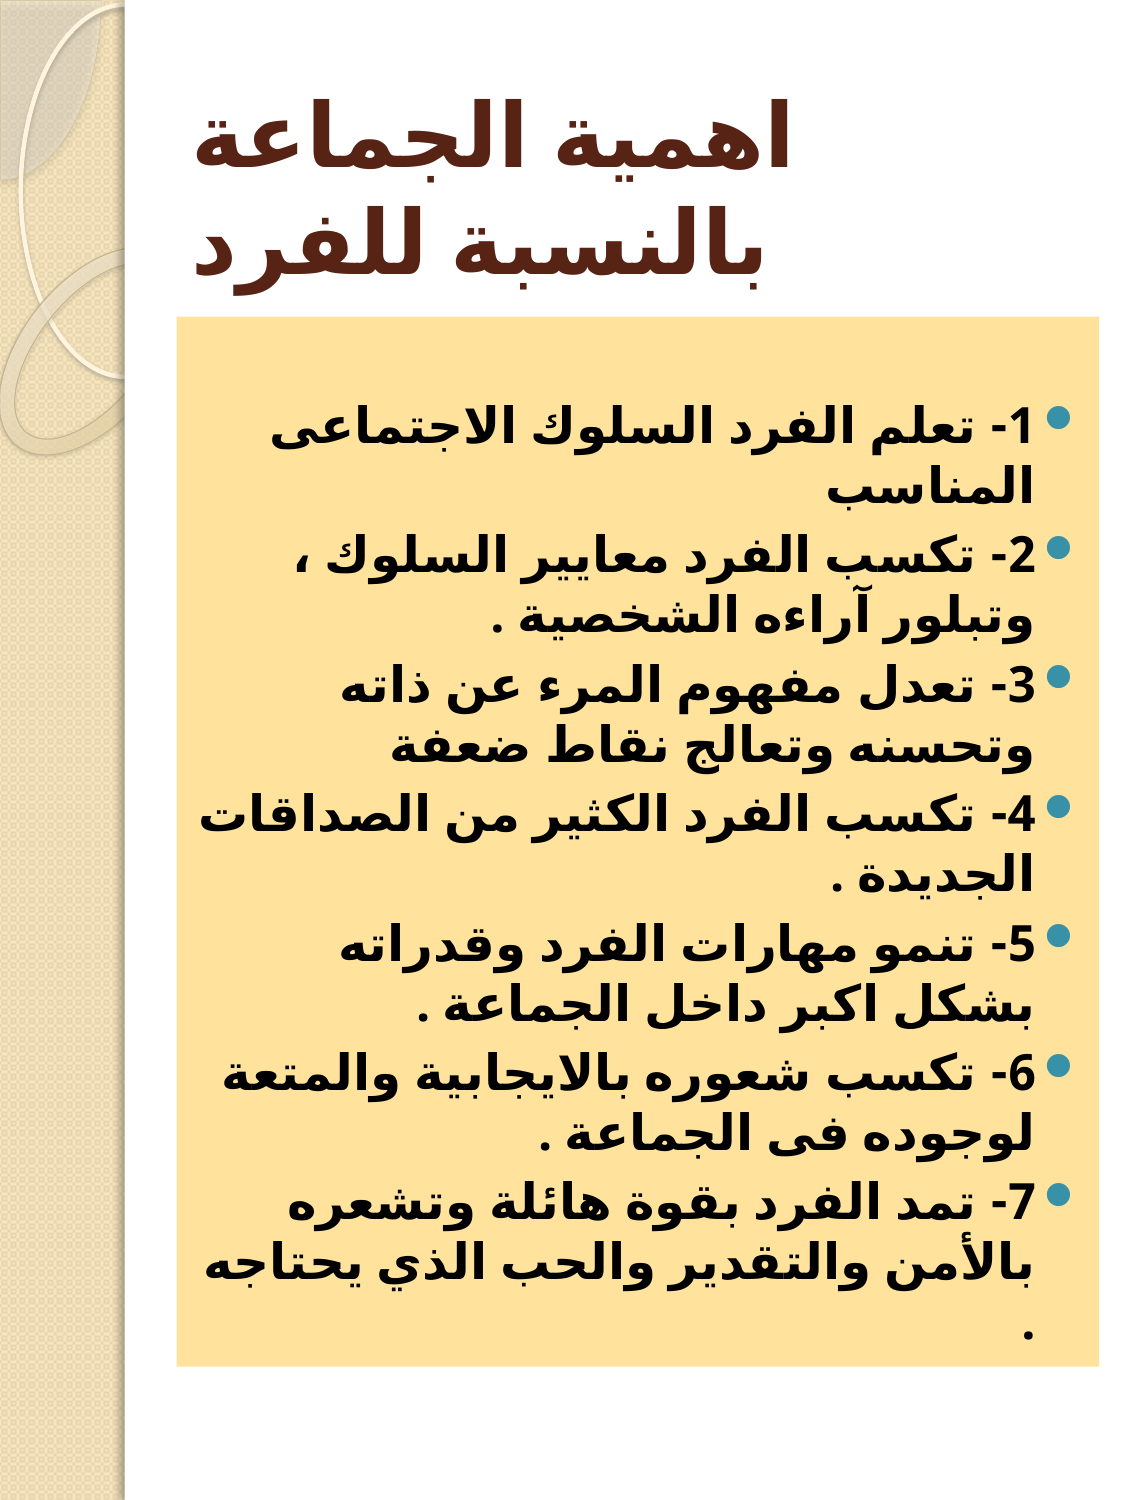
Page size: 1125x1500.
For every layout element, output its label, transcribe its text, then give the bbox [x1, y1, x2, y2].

title اهمية الجماعة بالنسبة للفرد [176, 60, 1100, 310]
list 1- تعلم الفرد السلوك الاجتماعى المناسب 2- تكسب الفرد معايير السلوك ، وتبلور آراءه الشخصية . 3- تعدل مفهوم المرء عن ذاته وتحسنه وتعالج نقاط ضعفة 4- تكسب الفرد الكثير من الصداقات الجديدة . 5- تنمو مهارات الفرد وقدراته بشكل اكبر داخل الجماعة . 6- تكسب شعوره بالايجابية والمتعة لوجوده فى الجماعة . 7- تمد الفرد بقوة هائلة وتشعره بالأمن والتقدير والحب الذي يحتاجه . [176, 316, 1100, 1367]
